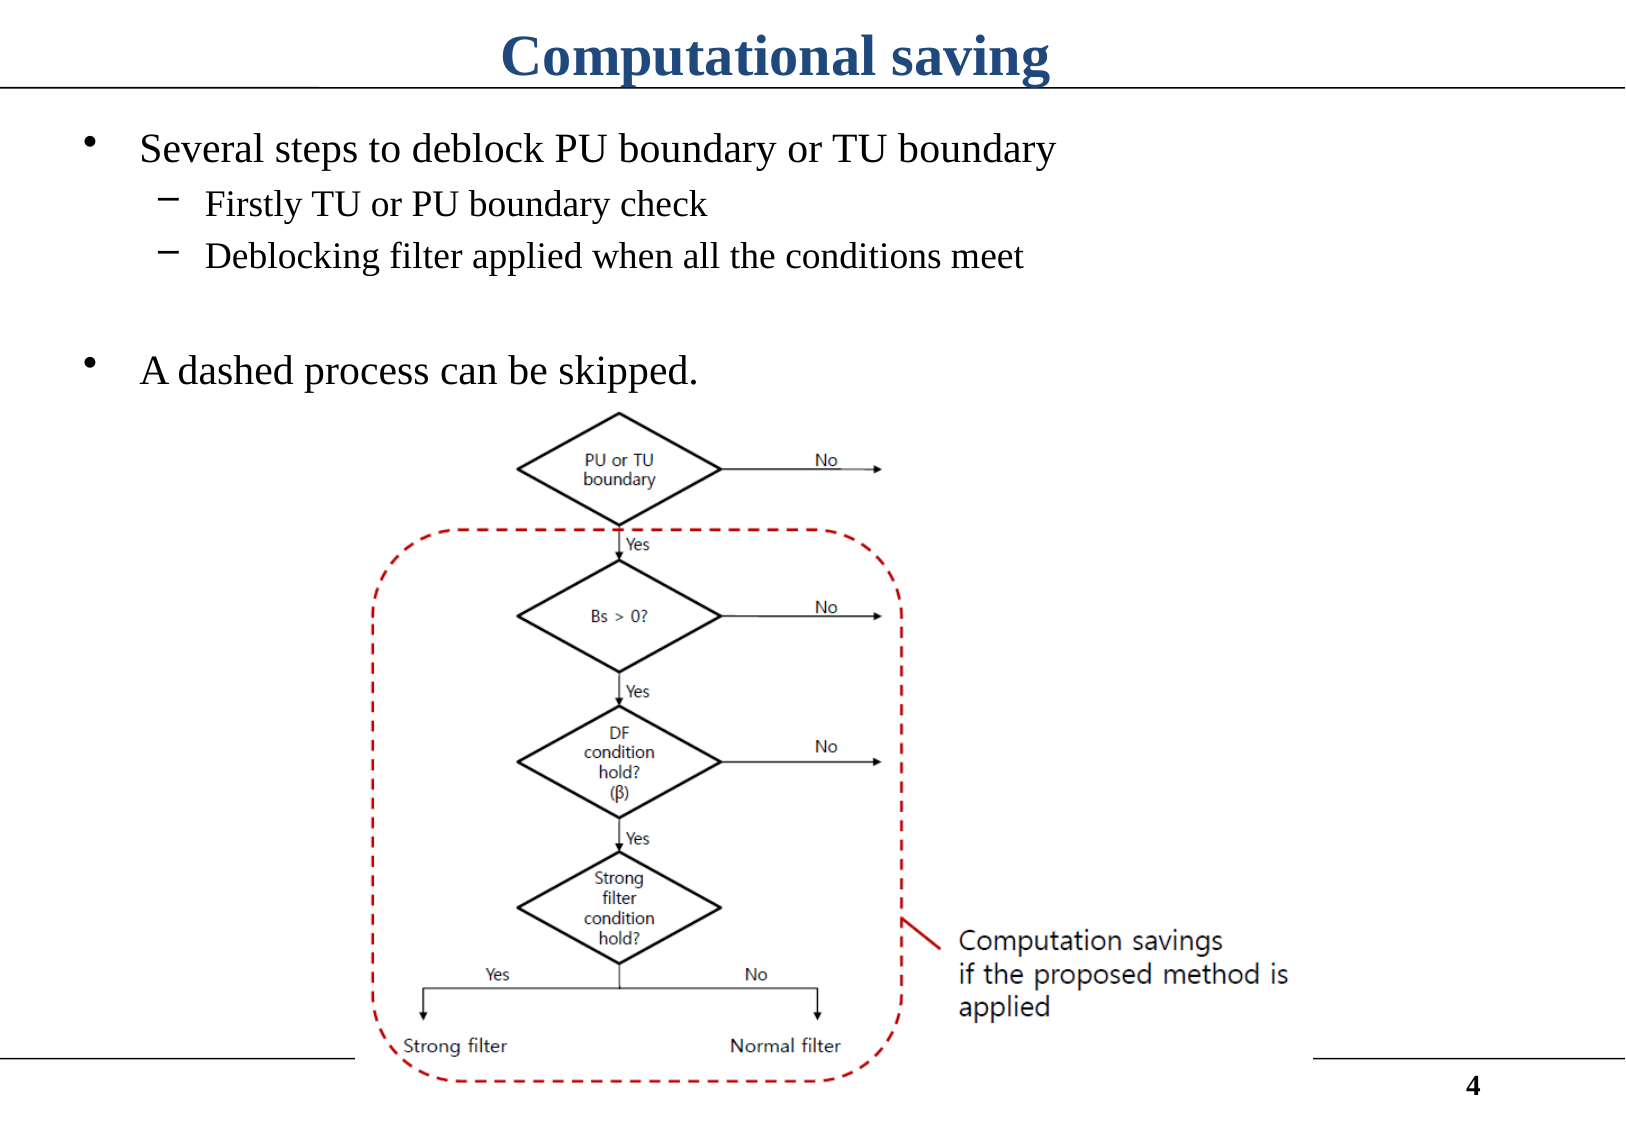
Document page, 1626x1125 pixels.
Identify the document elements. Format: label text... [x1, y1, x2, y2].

picture [355, 409, 1313, 1087]
title Computational saving [68, 9, 1484, 94]
slide_number 4 [1403, 1058, 1544, 1106]
list Several steps to deblock PU boundary or TU boundary Firstly TU or PU boundary check Deblocking filter applied when all the conditions meet A dashed process can be skipped. [68, 113, 1544, 1005]
